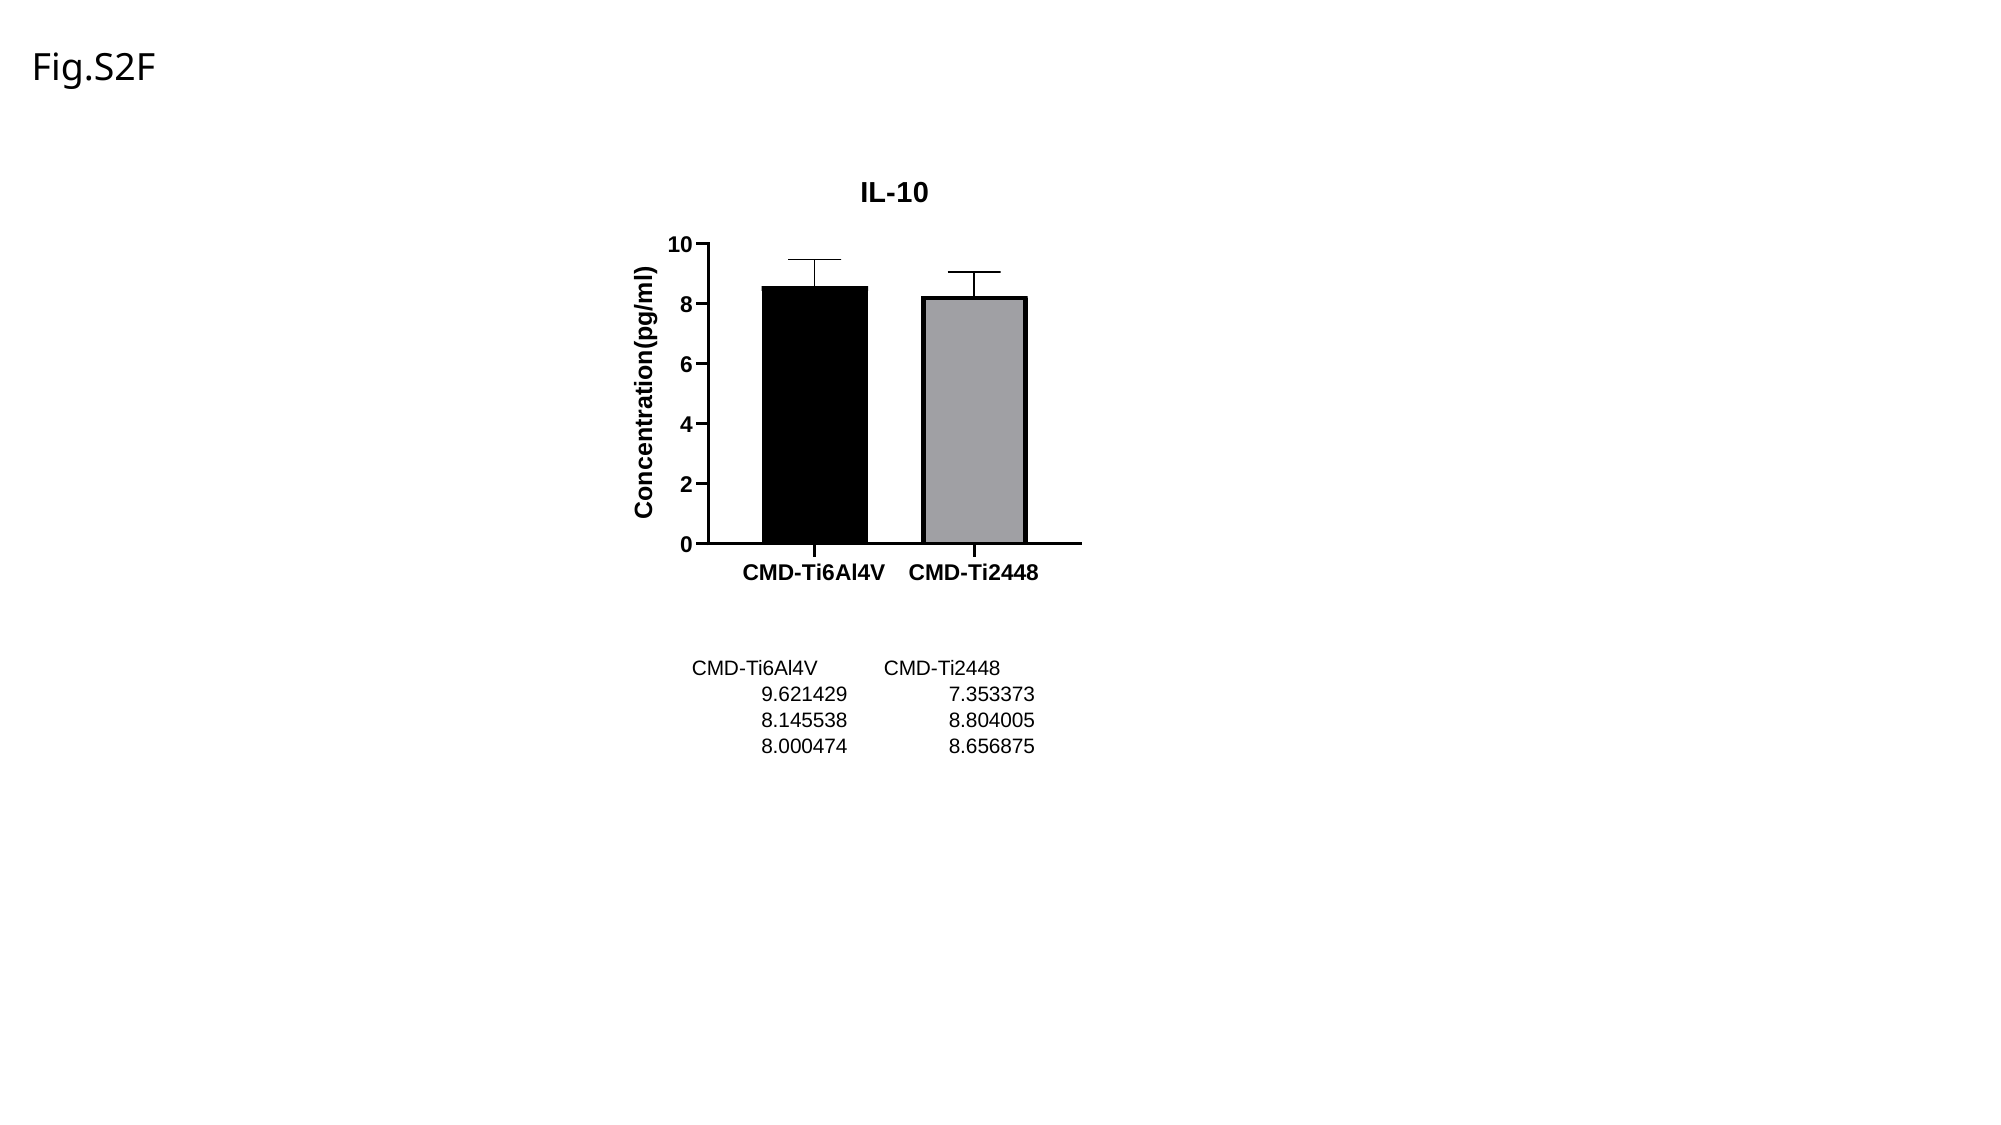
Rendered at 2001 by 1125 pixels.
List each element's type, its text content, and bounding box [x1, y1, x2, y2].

table_cell 8.145538 [661, 706, 848, 732]
table_cell 7.353373 [848, 680, 1036, 706]
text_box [606, 154, 1153, 614]
text_box Fig.S2F [16, 35, 171, 96]
table_header CMD-Ti2448 [848, 654, 1036, 680]
table_cell 8.804005 [848, 706, 1036, 732]
table_header CMD-Ti6Al4V [661, 654, 848, 680]
table_cell 8.656875 [848, 732, 1036, 758]
table_cell 8.000474 [661, 732, 848, 758]
table_cell 9.621429 [661, 680, 848, 706]
